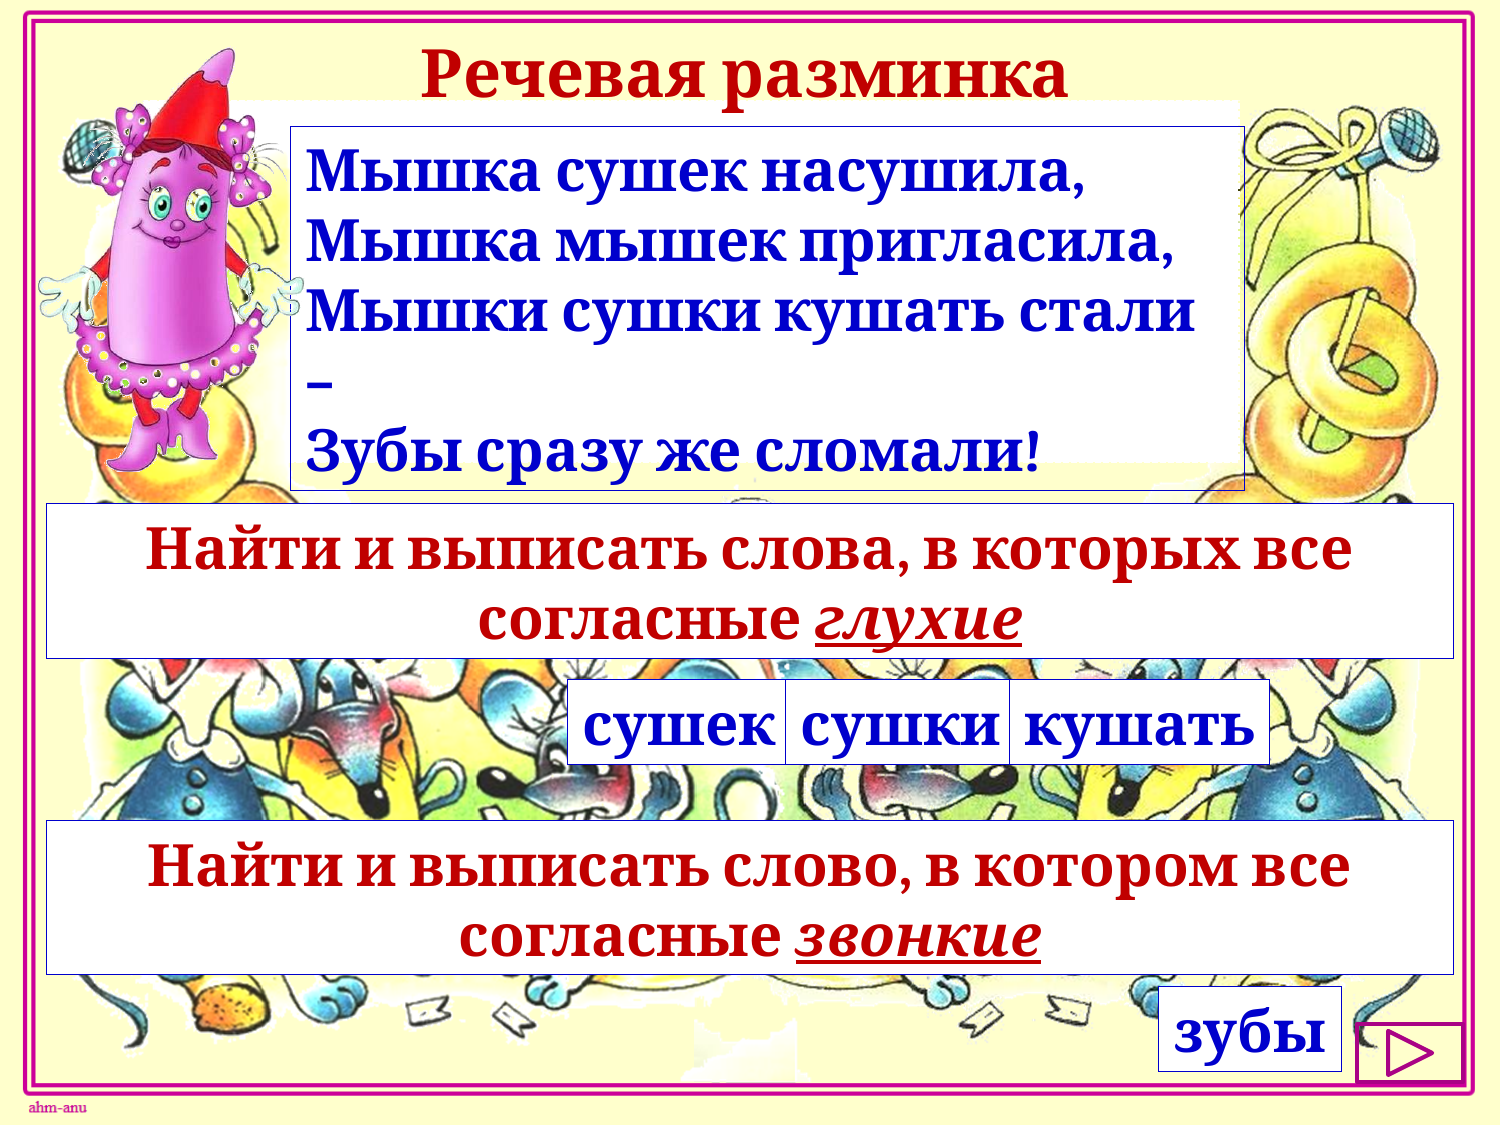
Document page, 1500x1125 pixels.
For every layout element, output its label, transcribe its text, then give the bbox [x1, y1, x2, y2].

picture [0, 0, 1500, 1125]
text_box [1459, 1022, 1465, 1084]
text_box Речевая разминка [406, 23, 1101, 80]
